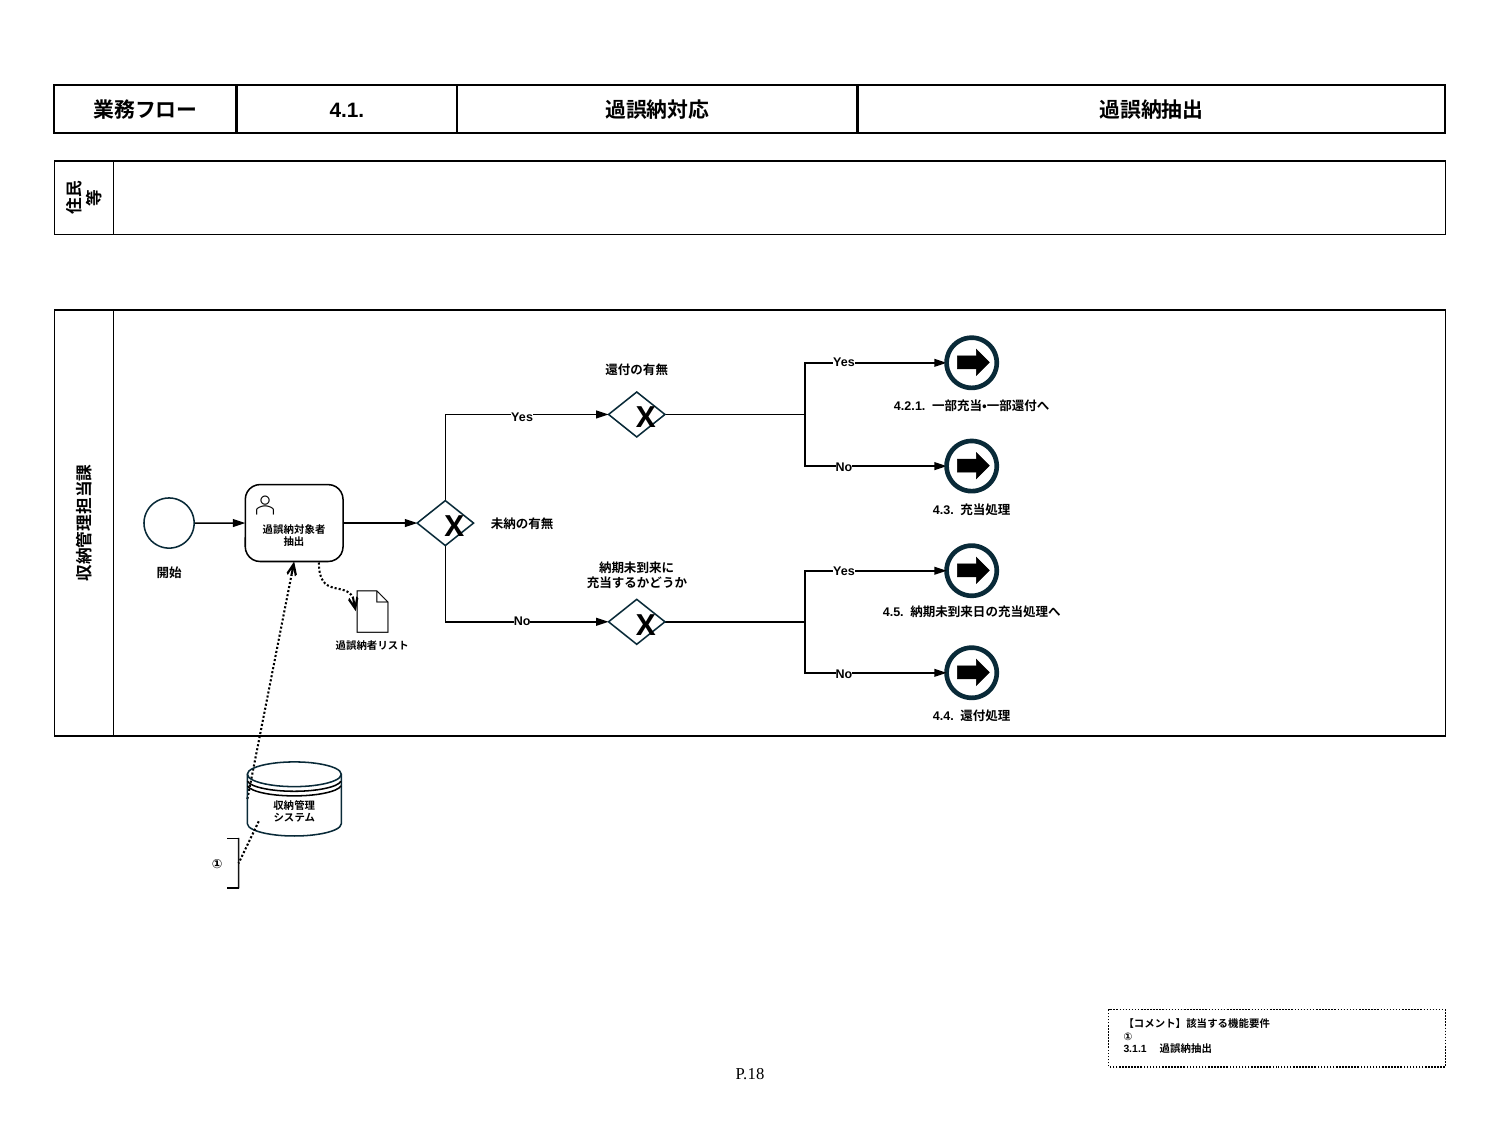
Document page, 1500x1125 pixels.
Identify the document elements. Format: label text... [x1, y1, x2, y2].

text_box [318, 561, 424, 679]
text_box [946, 440, 998, 492]
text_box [946, 647, 998, 699]
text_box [664, 413, 948, 467]
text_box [664, 621, 948, 674]
text_box 【コメント】該当する機能要件 ① 3.1.1 過誤納抽出 [1107, 1008, 1447, 1068]
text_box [244, 484, 344, 562]
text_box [53, 309, 1447, 737]
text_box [946, 545, 998, 597]
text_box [664, 570, 948, 621]
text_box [664, 362, 948, 413]
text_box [134, 820, 260, 889]
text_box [946, 337, 998, 389]
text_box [53, 84, 1447, 134]
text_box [488, 501, 566, 666]
slide_number P.18 [581, 1042, 919, 1103]
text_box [246, 761, 342, 837]
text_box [483, 375, 571, 540]
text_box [53, 160, 1447, 236]
